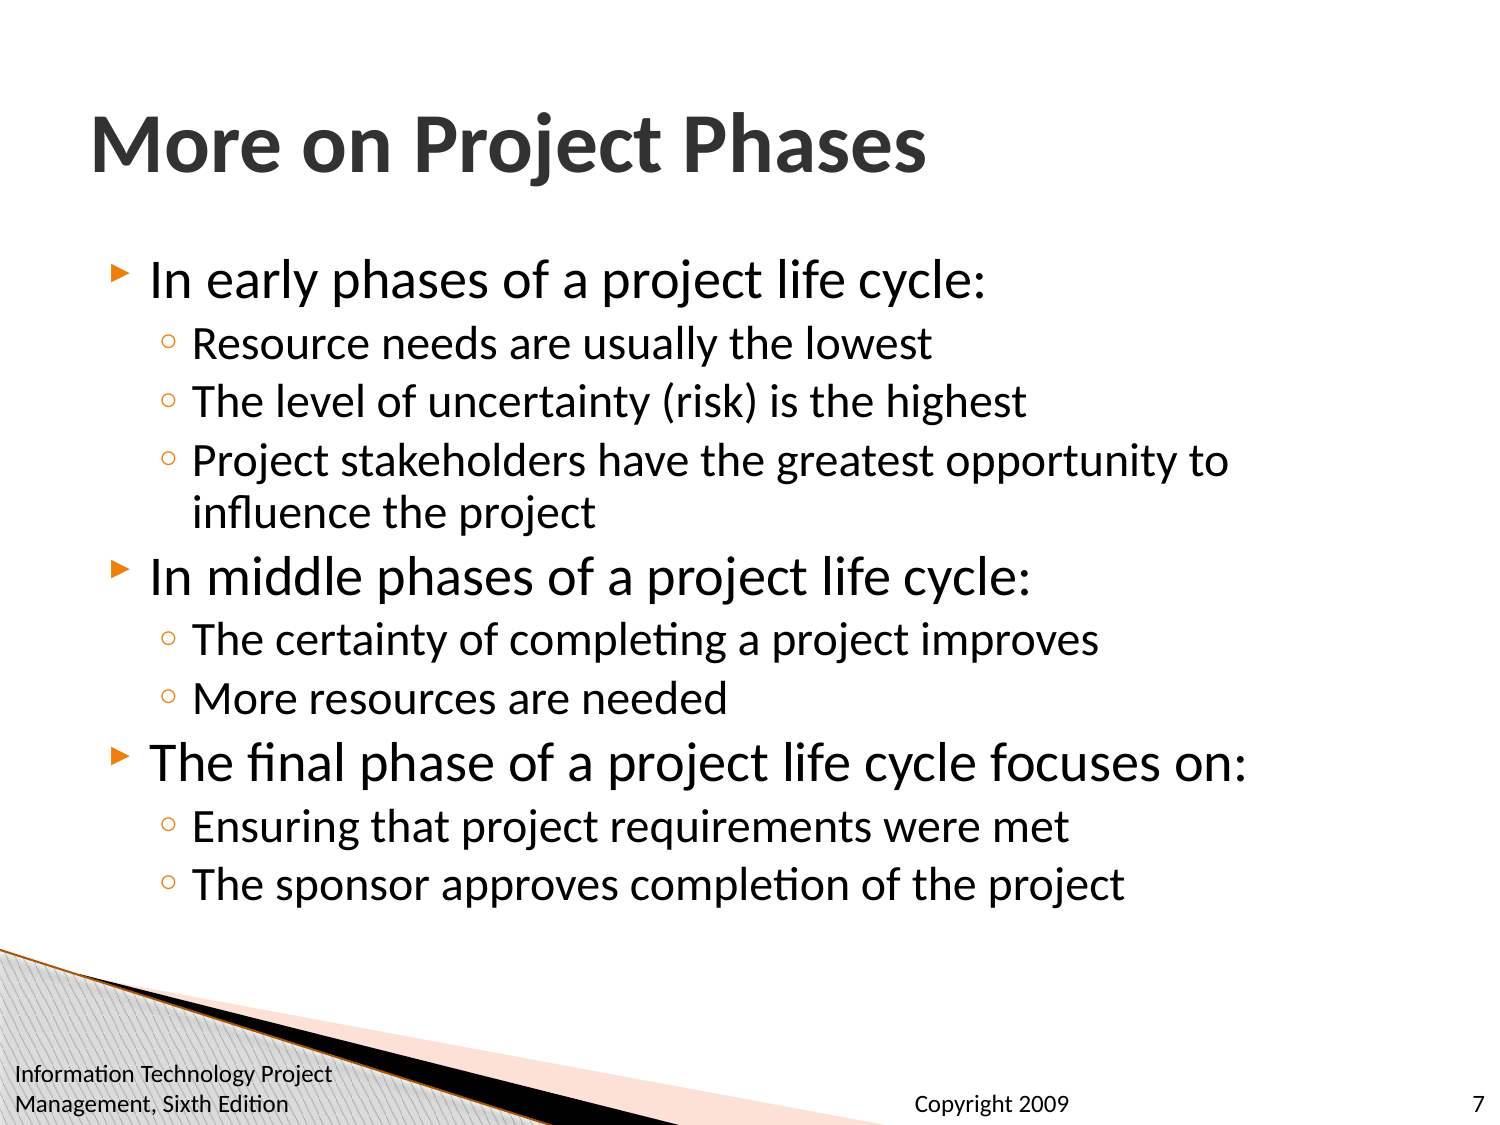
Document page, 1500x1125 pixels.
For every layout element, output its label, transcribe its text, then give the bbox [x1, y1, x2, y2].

footer Information Technology Project Management, Sixth Edition [0, 1065, 425, 1125]
title More on Project Phases [75, 45, 1425, 233]
slide_number 7 [1408, 1065, 1500, 1125]
list In early phases of a project life cycle: Resource needs are usually the lowest The level of uncertainty (risk) is the highest Project stakeholders have the greatest opportunity to influence the project In middle phases of a project life cycle: The certainty of completing a project improves More resources are needed The final phase of a project life cycle focuses on: Ensuring that project requirements were met The sponsor approves completion of the project [74, 242, 1426, 986]
